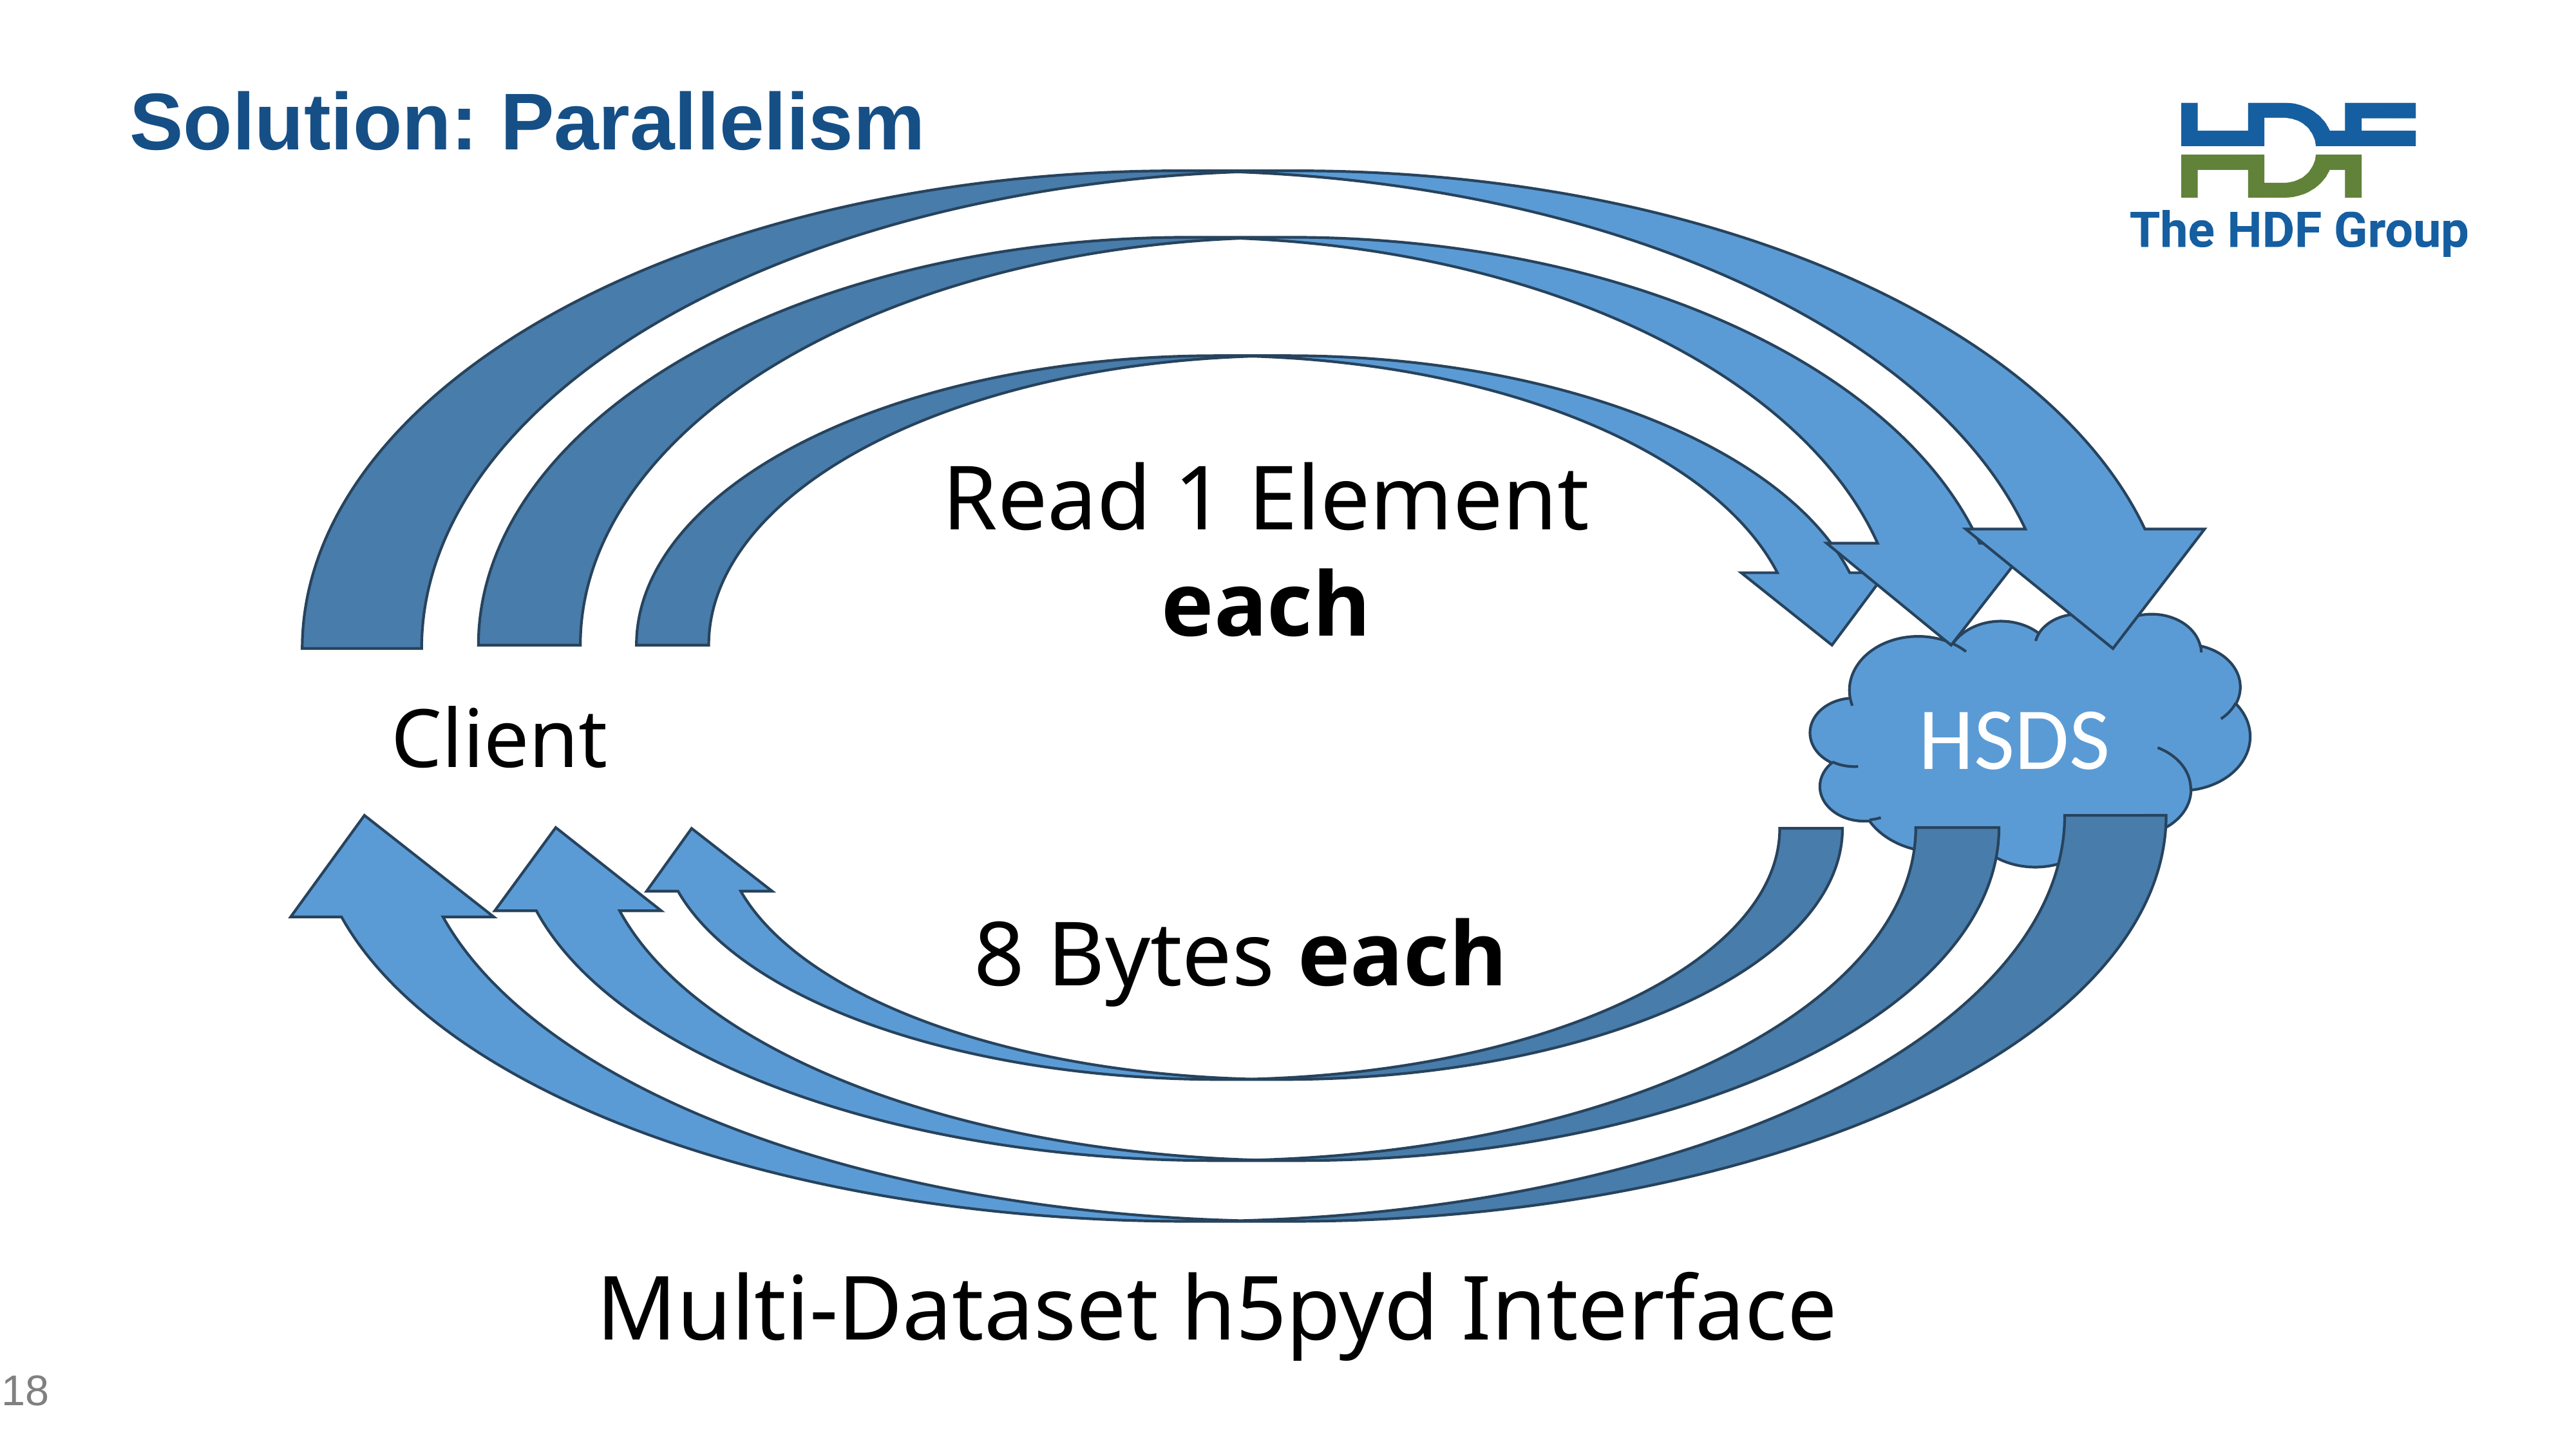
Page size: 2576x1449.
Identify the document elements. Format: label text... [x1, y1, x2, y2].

text_box Client [381, 682, 894, 788]
text_box [812, 354, 1692, 436]
text_box [1810, 516, 1877, 647]
text_box Read 1 Element each [723, 436, 1810, 658]
text_box [288, 813, 2168, 1223]
text_box [492, 825, 2001, 1162]
text_box [635, 491, 723, 647]
text_box [301, 169, 2208, 651]
text_box Multi-Dataset h5pyd Interface [587, 1246, 2026, 1362]
text_box [643, 826, 1678, 1081]
text_box [477, 236, 2012, 647]
text_box 8 Bytes each [964, 892, 1838, 1008]
picture [2112, 98, 2485, 263]
text_box HSDS [1808, 612, 2252, 869]
text_box [1759, 827, 1844, 892]
title Solution: Parallelism [124, 85, 1927, 163]
